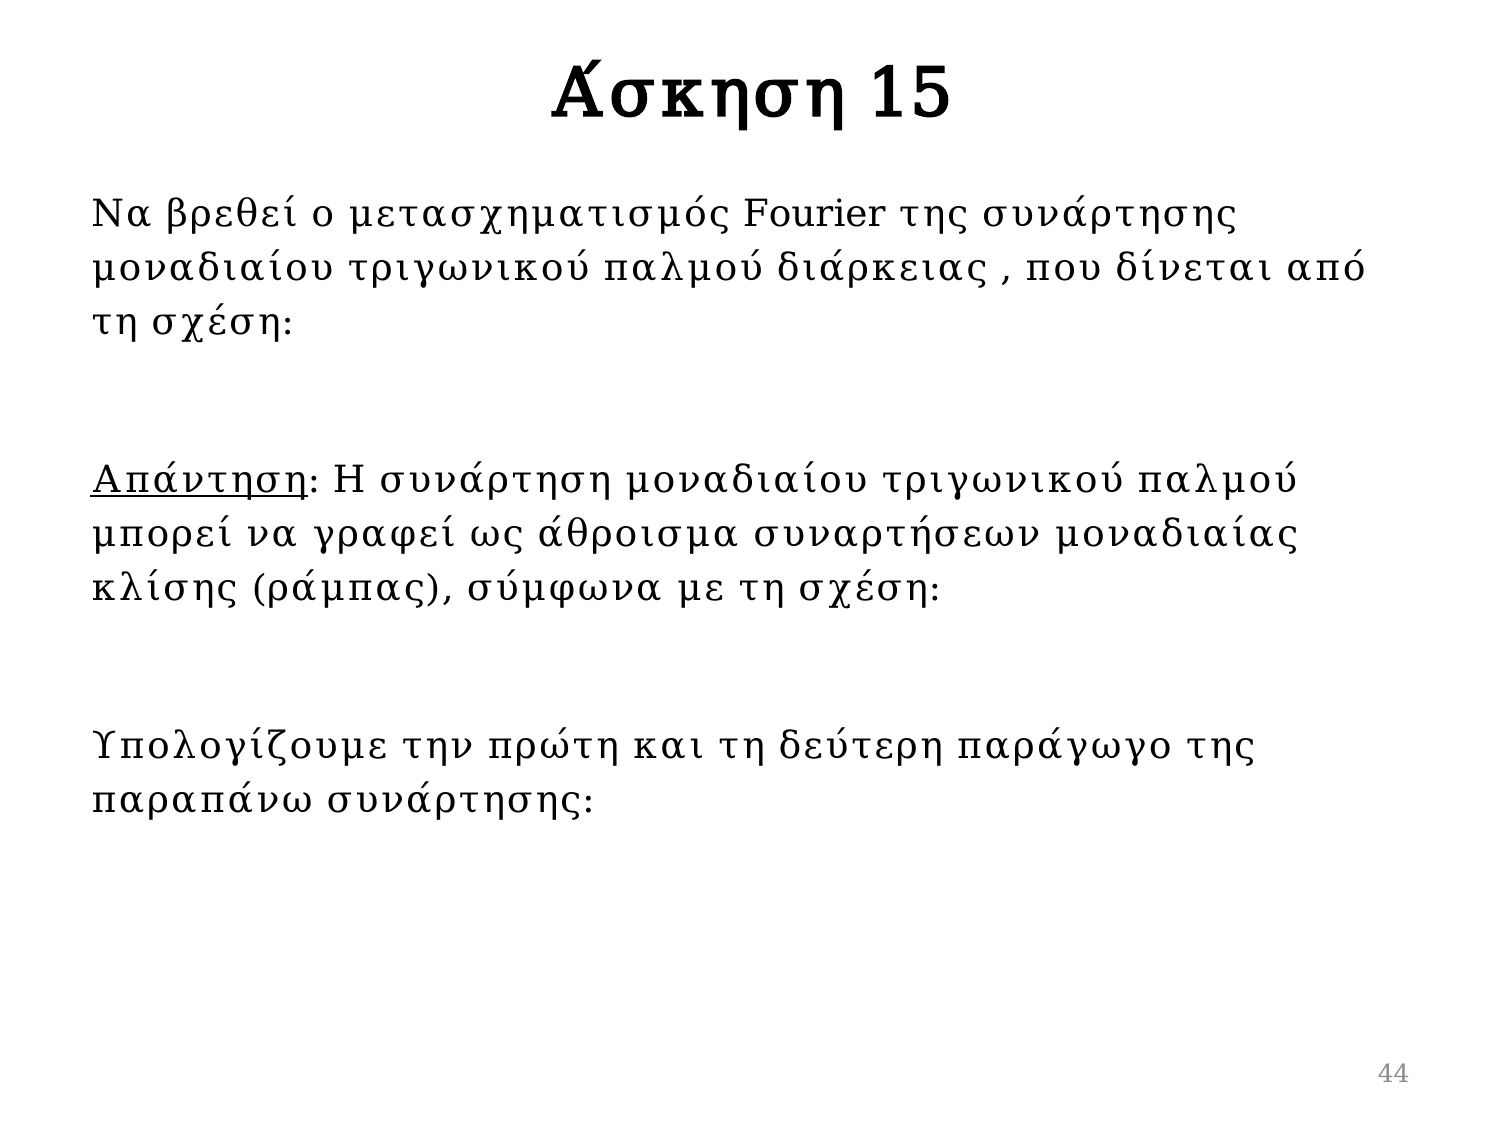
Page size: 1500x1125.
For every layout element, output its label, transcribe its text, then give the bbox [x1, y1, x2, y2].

title Άσκηση 15 [75, 19, 1425, 159]
slide_number 44 [1222, 1042, 1425, 1103]
